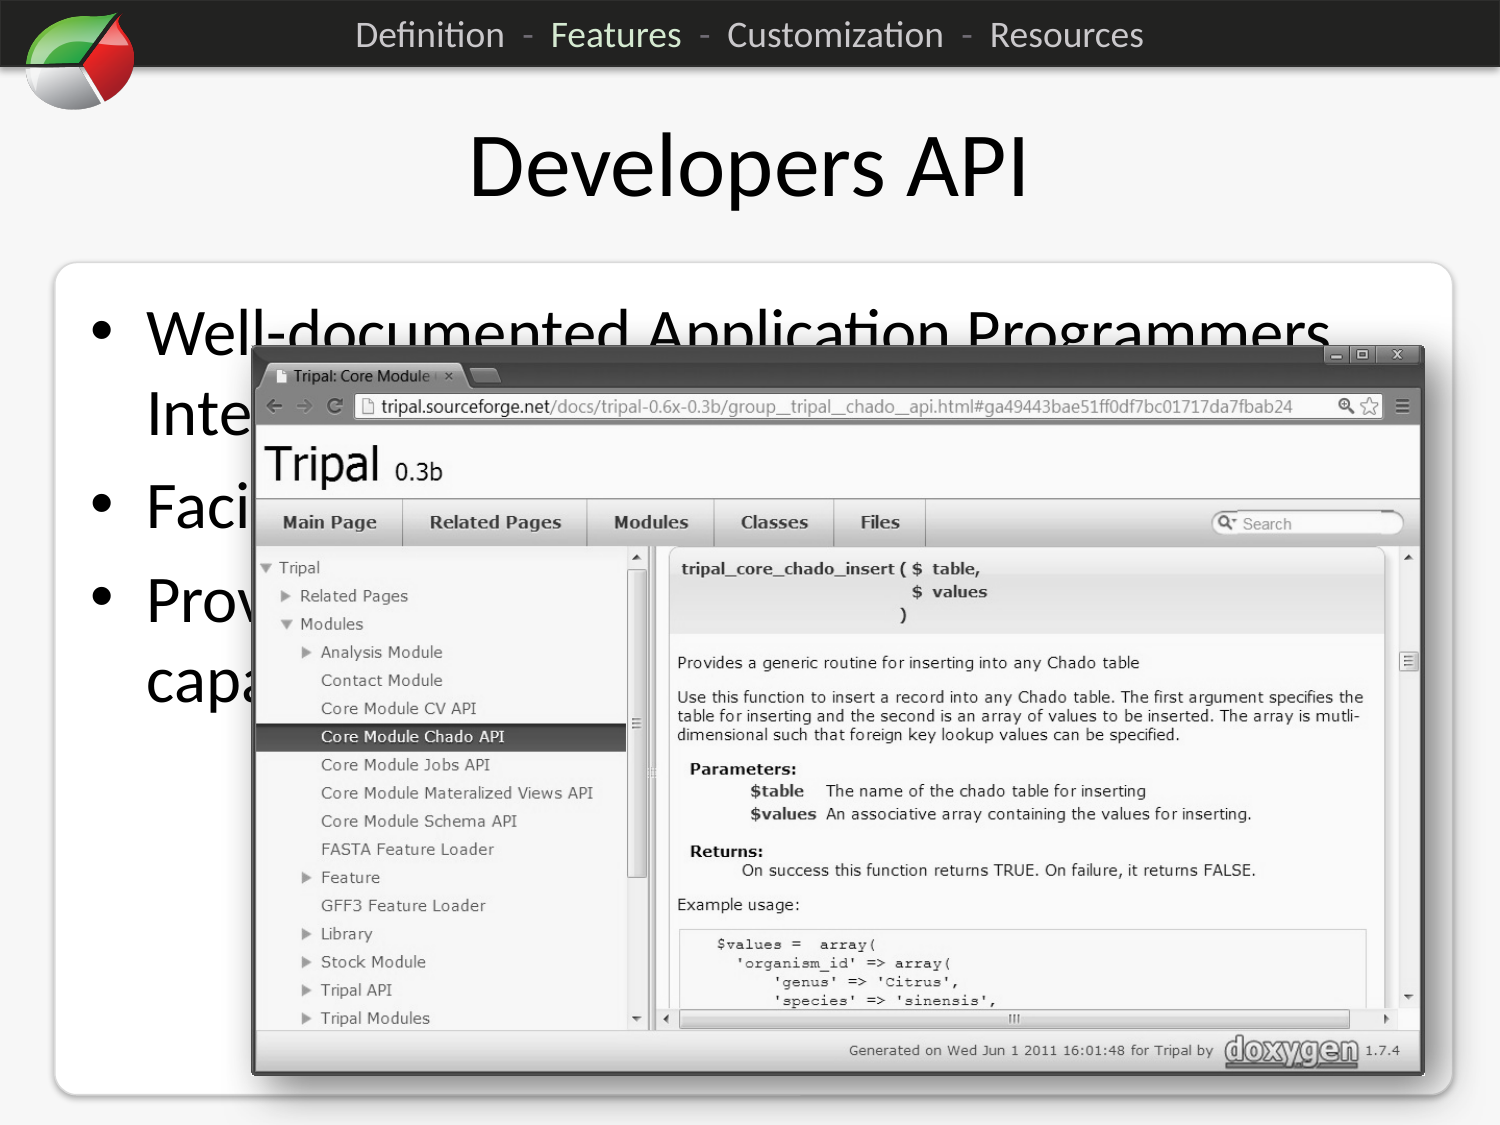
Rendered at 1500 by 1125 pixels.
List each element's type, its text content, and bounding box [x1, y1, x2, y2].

picture [250, 345, 1426, 1077]
list Well-documented Application Programmers Interface (API) Facilitates extension of all areas of Tripal Provides for ultimate customization capabilities [75, 281, 1425, 1076]
text_box Definition - Features - Customization - Resources [0, 0, 1500, 67]
text_box [53, 261, 1454, 1096]
picture [24, 6, 138, 112]
title Developers API [75, 76, 1425, 254]
